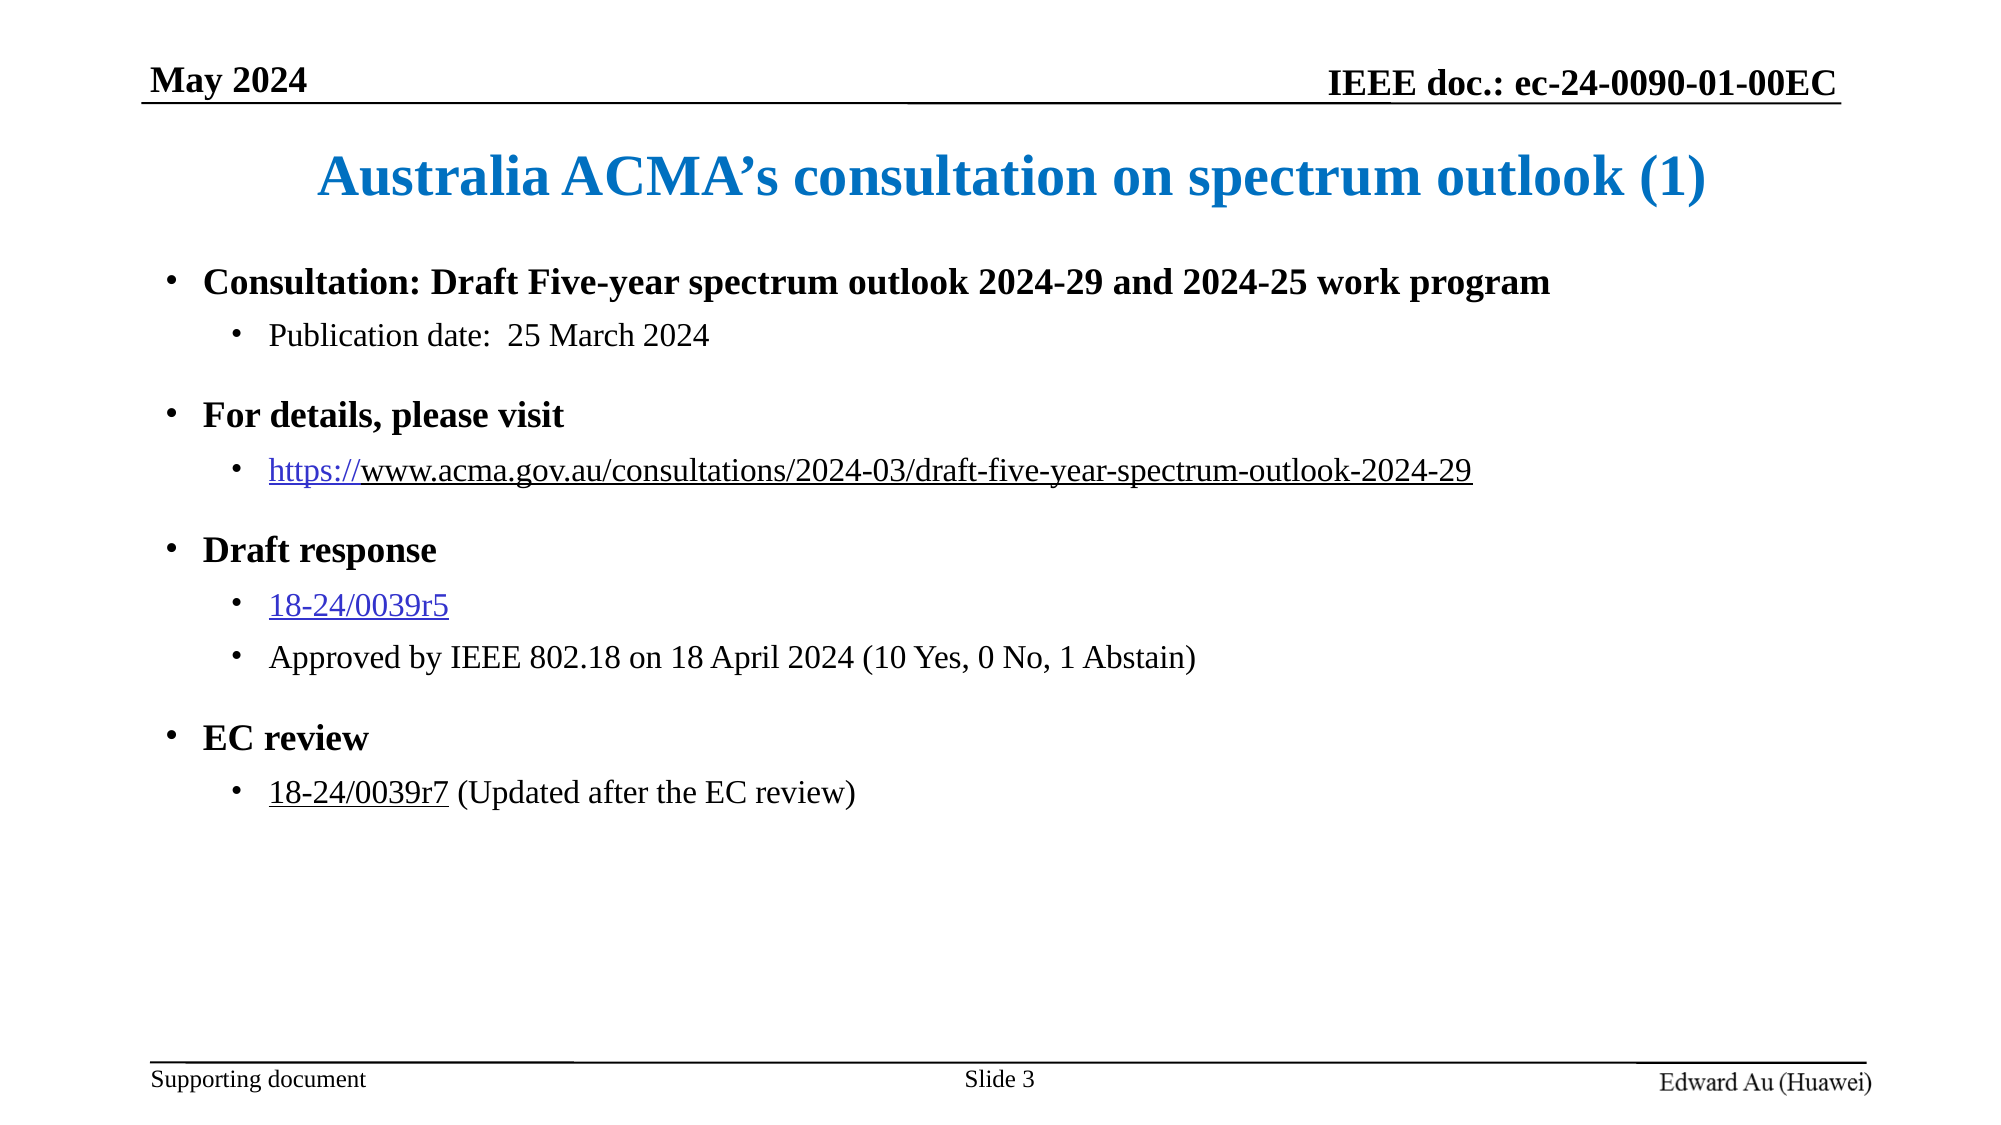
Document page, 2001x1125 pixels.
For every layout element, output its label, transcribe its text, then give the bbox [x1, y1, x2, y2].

title Australia ACMA’s consultation on spectrum outlook (1) [162, 99, 1864, 246]
slide_number Slide 3 [933, 1061, 1067, 1123]
list Consultation: Draft Five-year spectrum outlook 2024-29 and 2024-25 work program Publication date: 25 March 2024 For details, please visit https://www.acma.gov.au/consultations/2024-03/draft-five-year-spectrum-outlook-2024-29 Draft response 18-24/0039r5 Approved by IEEE 802.18 on 18 April 2024 (10 Yes, 0 No, 1 Abstain) EC review 18-24/0039r7 (Updated after the EC review) [149, 249, 1869, 925]
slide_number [149, 54, 651, 101]
picture [1174, 1058, 1887, 1113]
